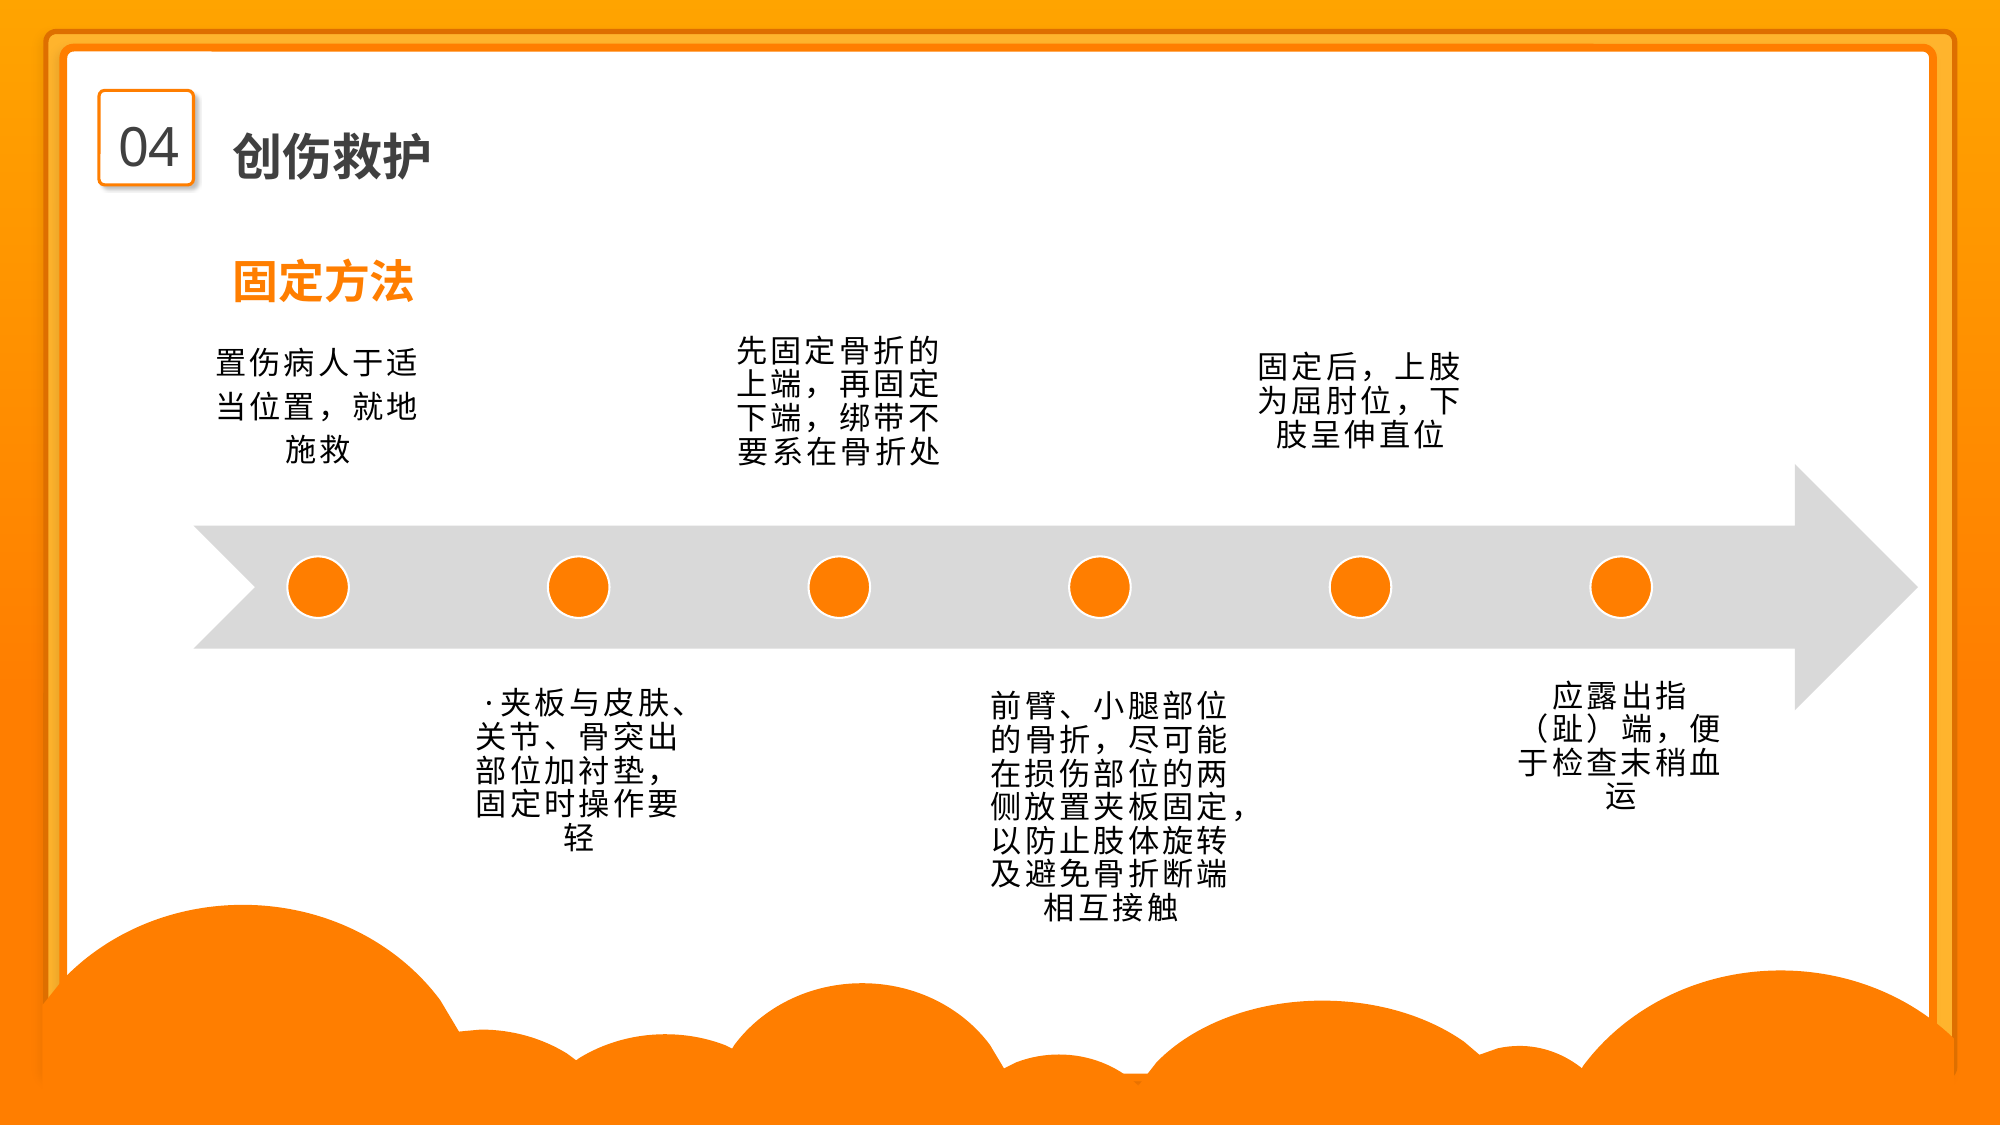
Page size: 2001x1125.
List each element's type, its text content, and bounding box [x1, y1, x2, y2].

text_box 固定后，上肢为屈肘位，下肢呈伸直位 [1236, 279, 1485, 526]
text_box [1328, 555, 1393, 619]
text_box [88, 90, 593, 187]
text_box 前臂、小腿部位的骨折，尽可能在损伤部位的两侧放置夹板固定，以防止肢体旋转及避免骨折断端相互接触 [963, 685, 1259, 932]
text_box [546, 555, 611, 619]
text_box [193, 463, 1919, 711]
text_box [807, 555, 872, 619]
text_box [286, 555, 350, 619]
text_box 固定方法 [217, 245, 755, 316]
text_box [1589, 555, 1654, 619]
text_box 先固定骨折的上端，再固定下端，绑带不要系在骨折处 [715, 279, 964, 526]
text_box 置伤病人于适当位置，就地施救 [193, 279, 443, 526]
text_box [1068, 555, 1132, 619]
text_box 应露出指（趾）端，便于检查末稍血运 [1497, 624, 1746, 871]
text_box ·夹板与皮肤、关节、骨突出部位加衬垫，固定时操作要轻 [454, 648, 703, 896]
